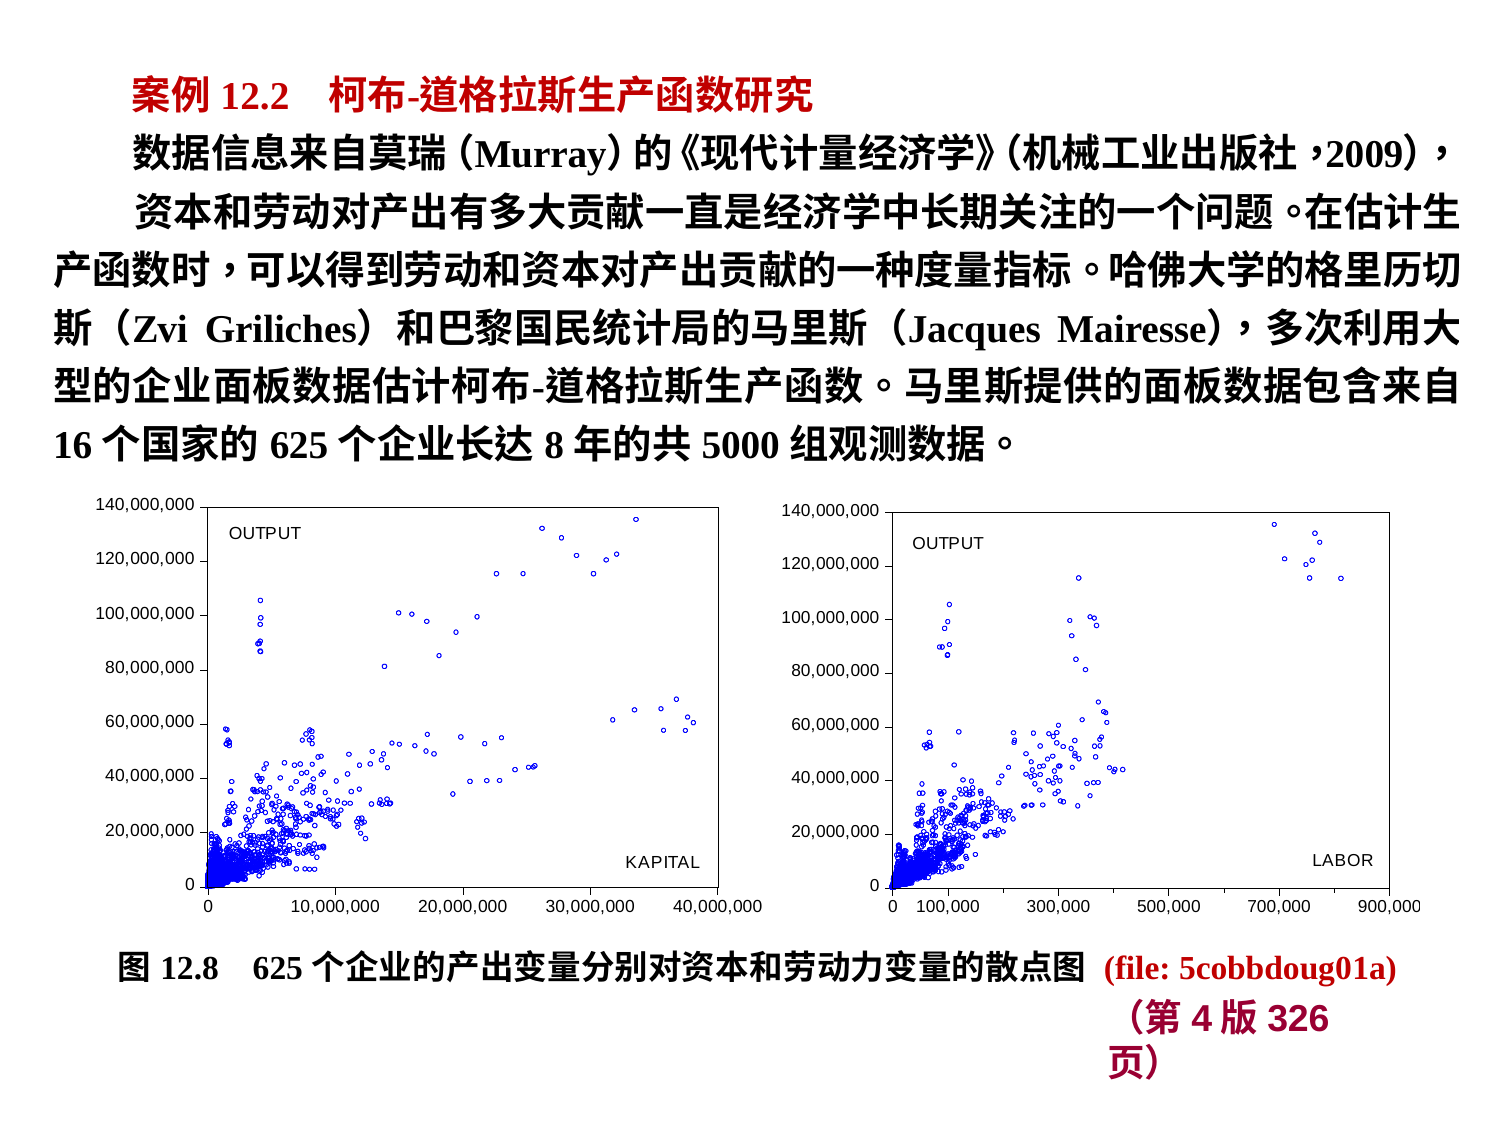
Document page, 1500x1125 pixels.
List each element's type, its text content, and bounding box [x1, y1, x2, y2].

picture [52, 66, 1459, 998]
text_box （第4版326页） [1092, 1004, 1388, 1092]
